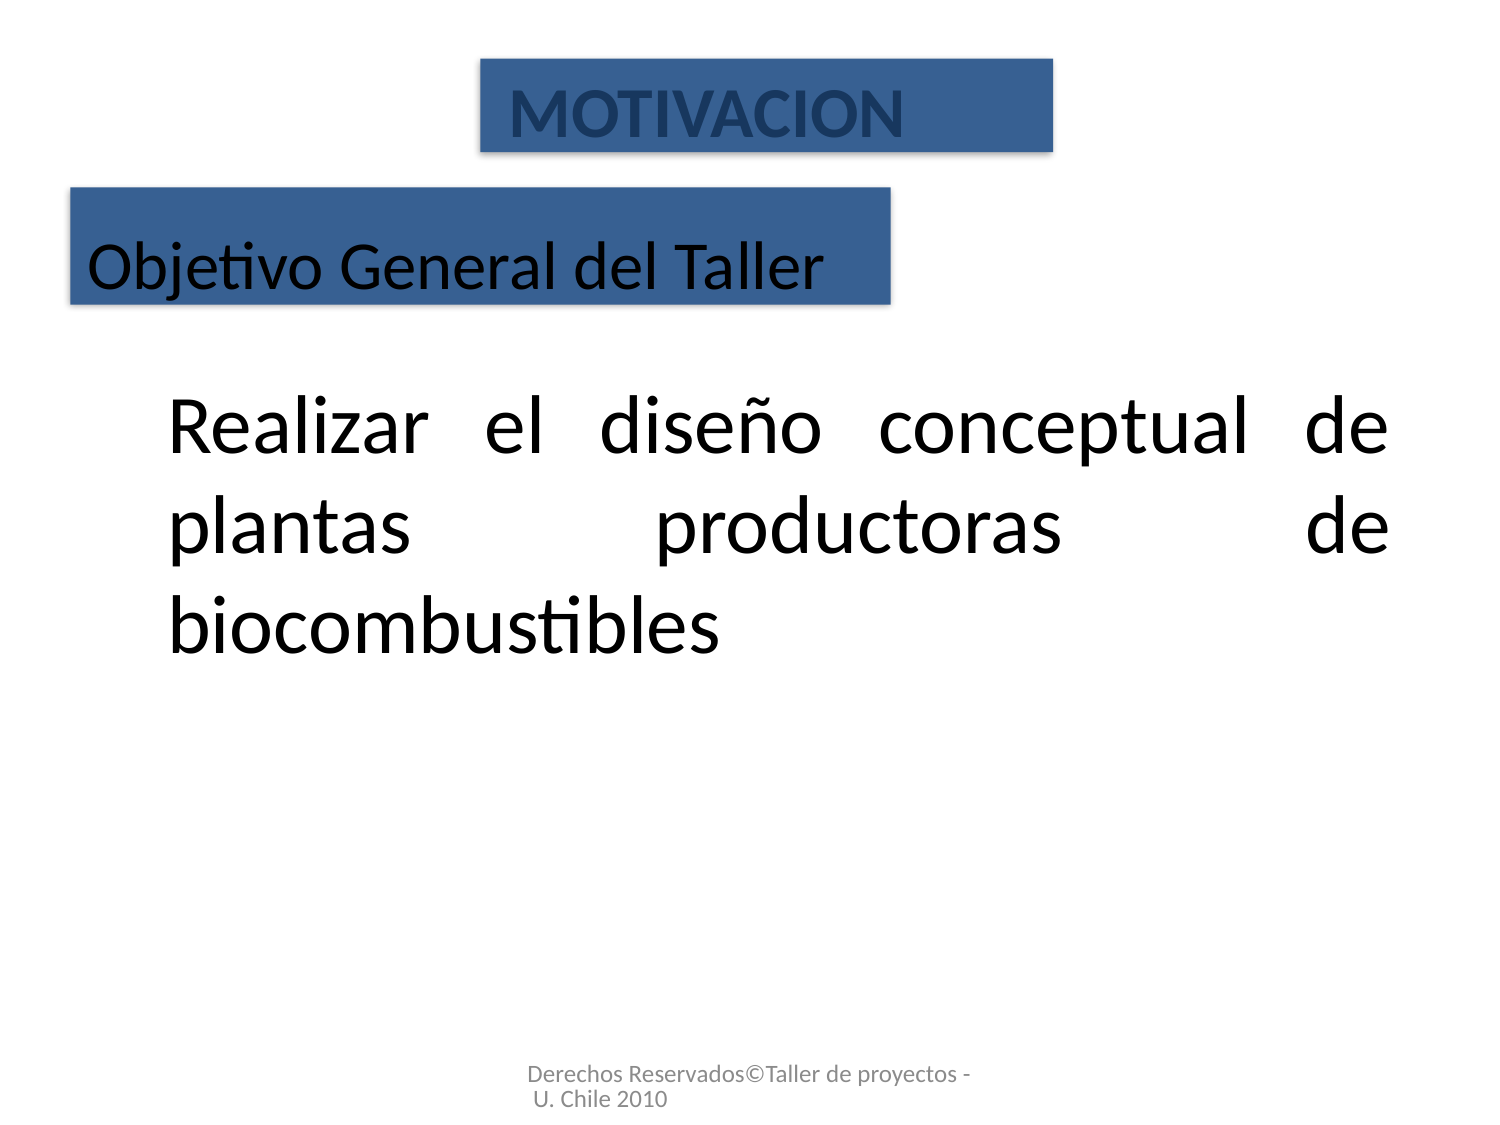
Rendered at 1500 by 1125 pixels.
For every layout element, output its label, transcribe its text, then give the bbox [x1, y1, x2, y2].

text_box MOTIVACION [480, 58, 1054, 153]
text_box Objetivo General del Taller [70, 187, 891, 305]
footer Derechos Reservados©Taller de proyectos - U. Chile 2010 [512, 1042, 988, 1103]
text_box Realizar el diseño conceptual de plantas productoras de biocombustibles [152, 363, 1407, 678]
